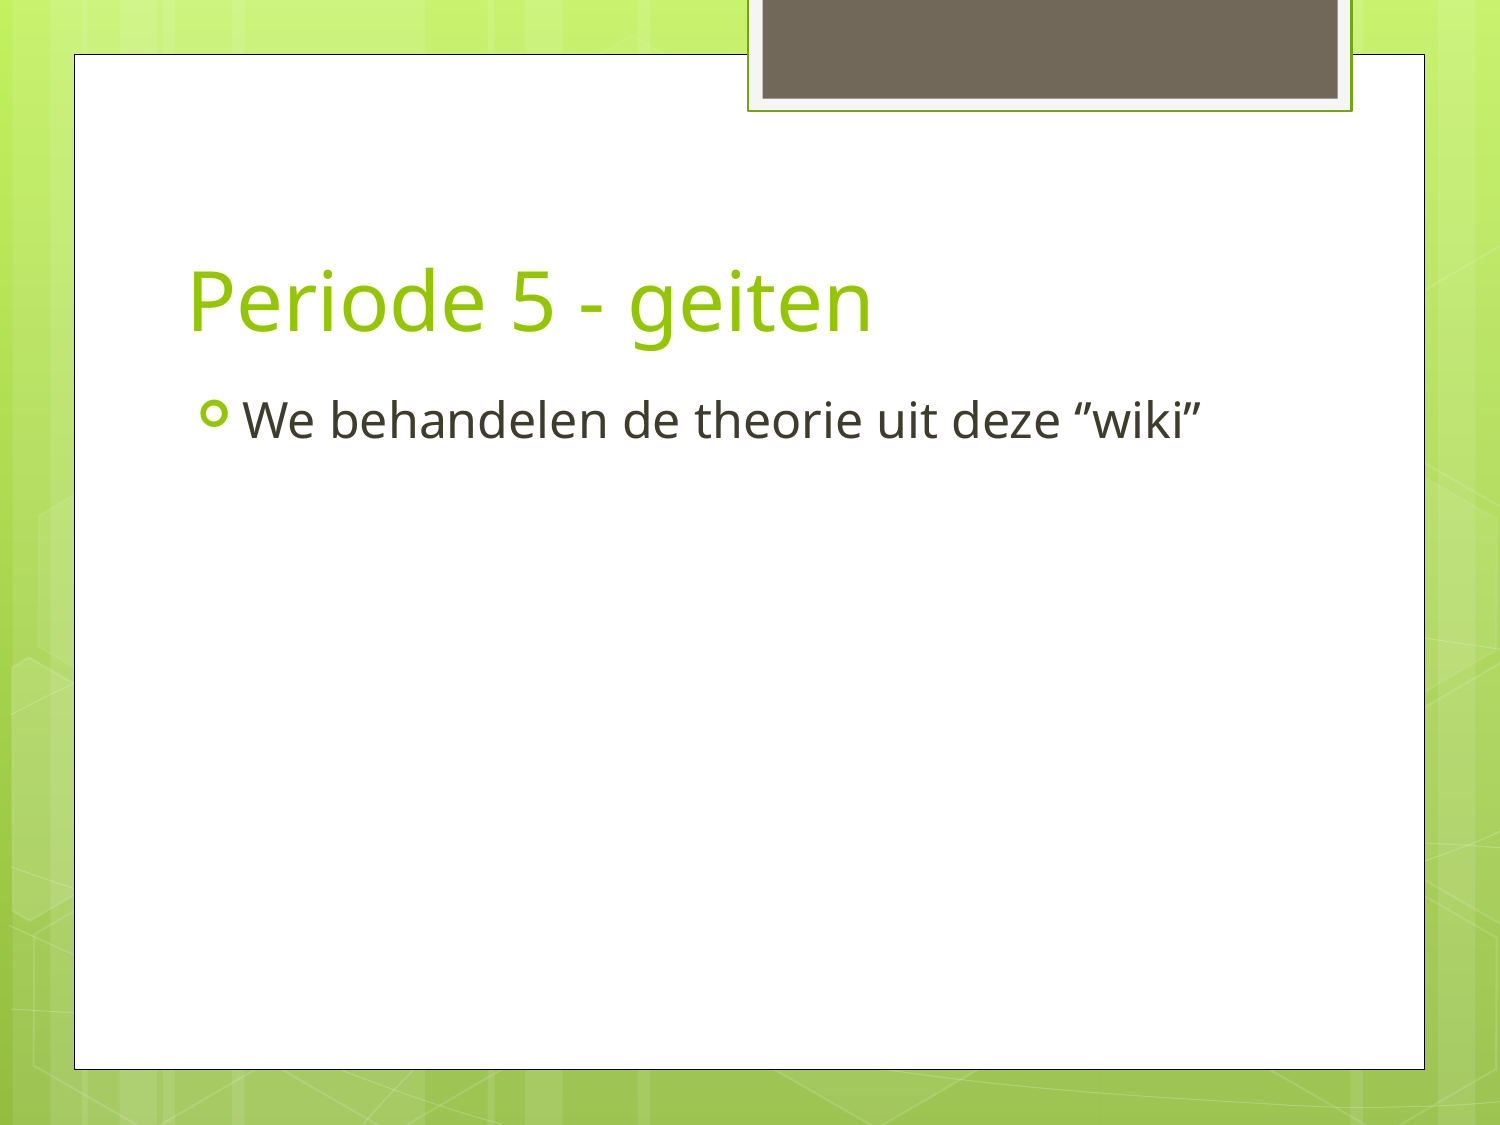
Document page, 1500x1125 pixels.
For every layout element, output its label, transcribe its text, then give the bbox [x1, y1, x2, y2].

title Periode 5 - geiten [171, 168, 1324, 357]
list We behandelen de theorie uit deze ‘’wiki’’ [171, 381, 1283, 957]
